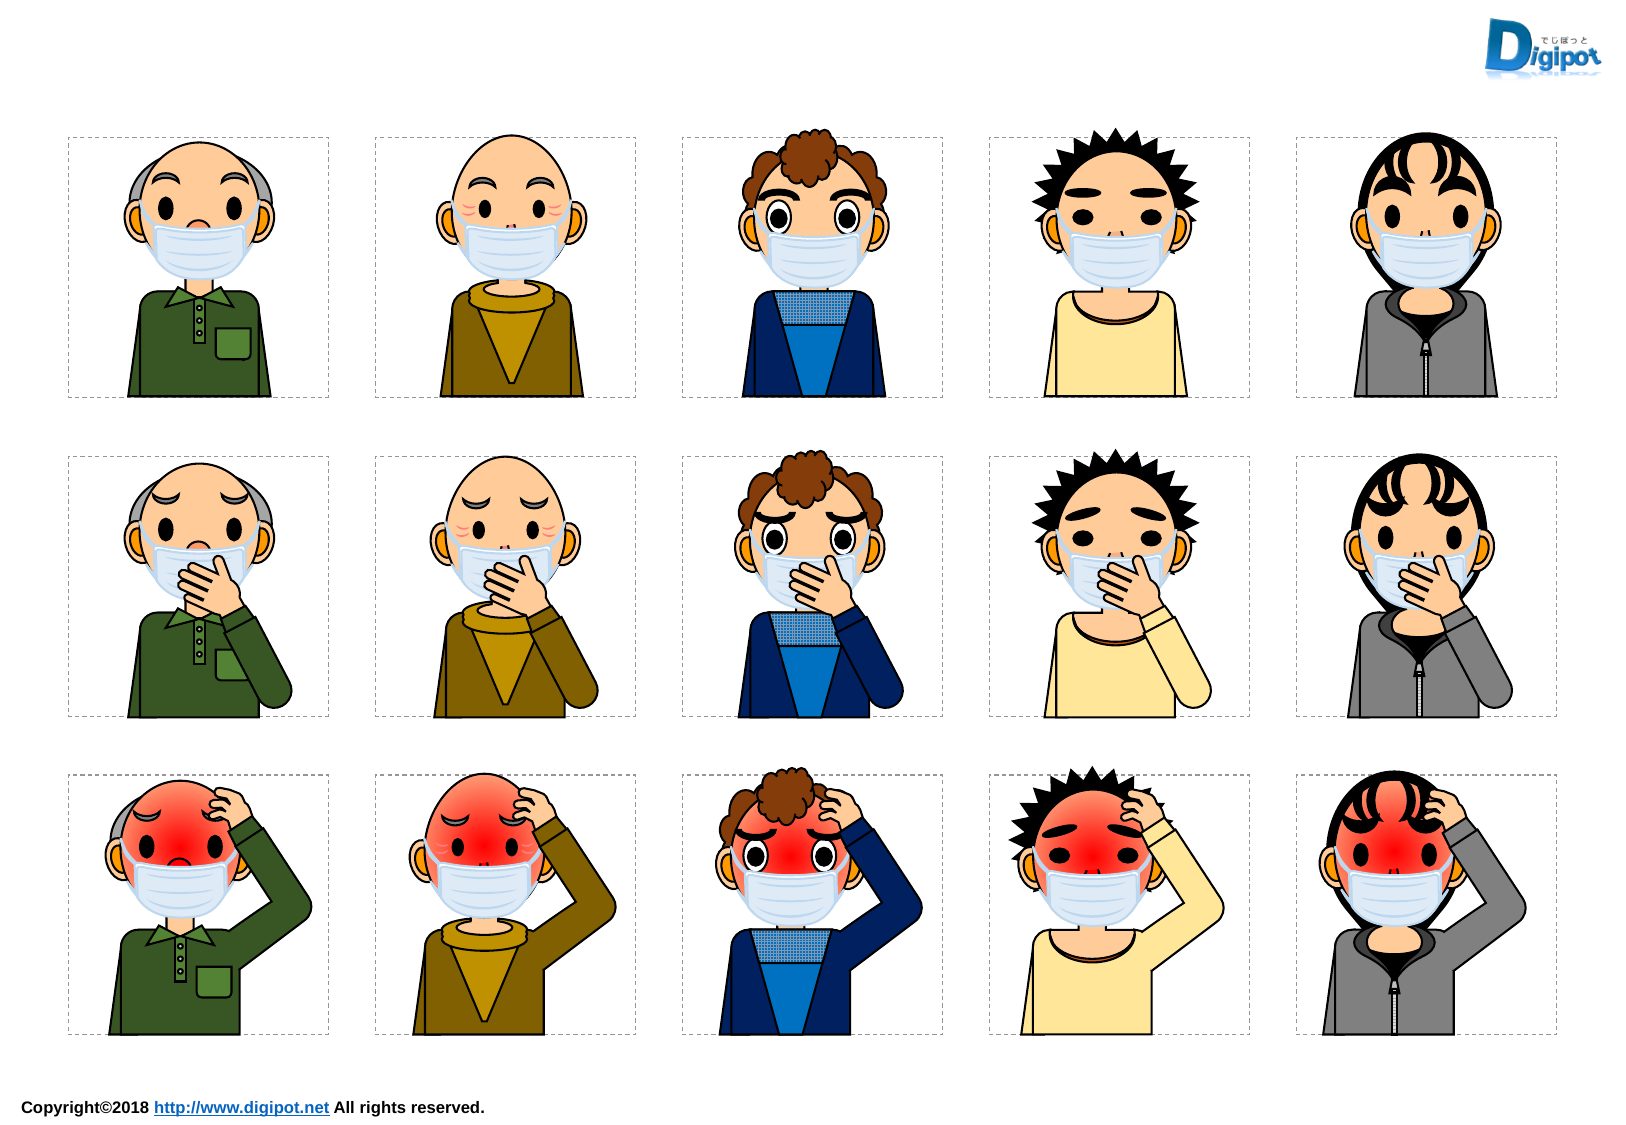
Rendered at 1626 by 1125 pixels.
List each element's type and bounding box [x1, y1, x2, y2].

text_box [410, 773, 614, 1035]
picture [1485, 18, 1602, 82]
text_box [735, 450, 889, 718]
text_box [1033, 450, 1198, 718]
text_box [1010, 767, 1222, 1035]
text_box [125, 142, 274, 397]
text_box [431, 456, 584, 718]
text_box [106, 780, 310, 1035]
text_box [739, 129, 889, 397]
text_box [1345, 454, 1498, 718]
text_box [1320, 771, 1524, 1035]
text_box [1351, 133, 1501, 397]
text_box [437, 135, 586, 397]
text_box [125, 463, 278, 718]
text_box [1033, 129, 1198, 397]
text_box [716, 767, 920, 1035]
